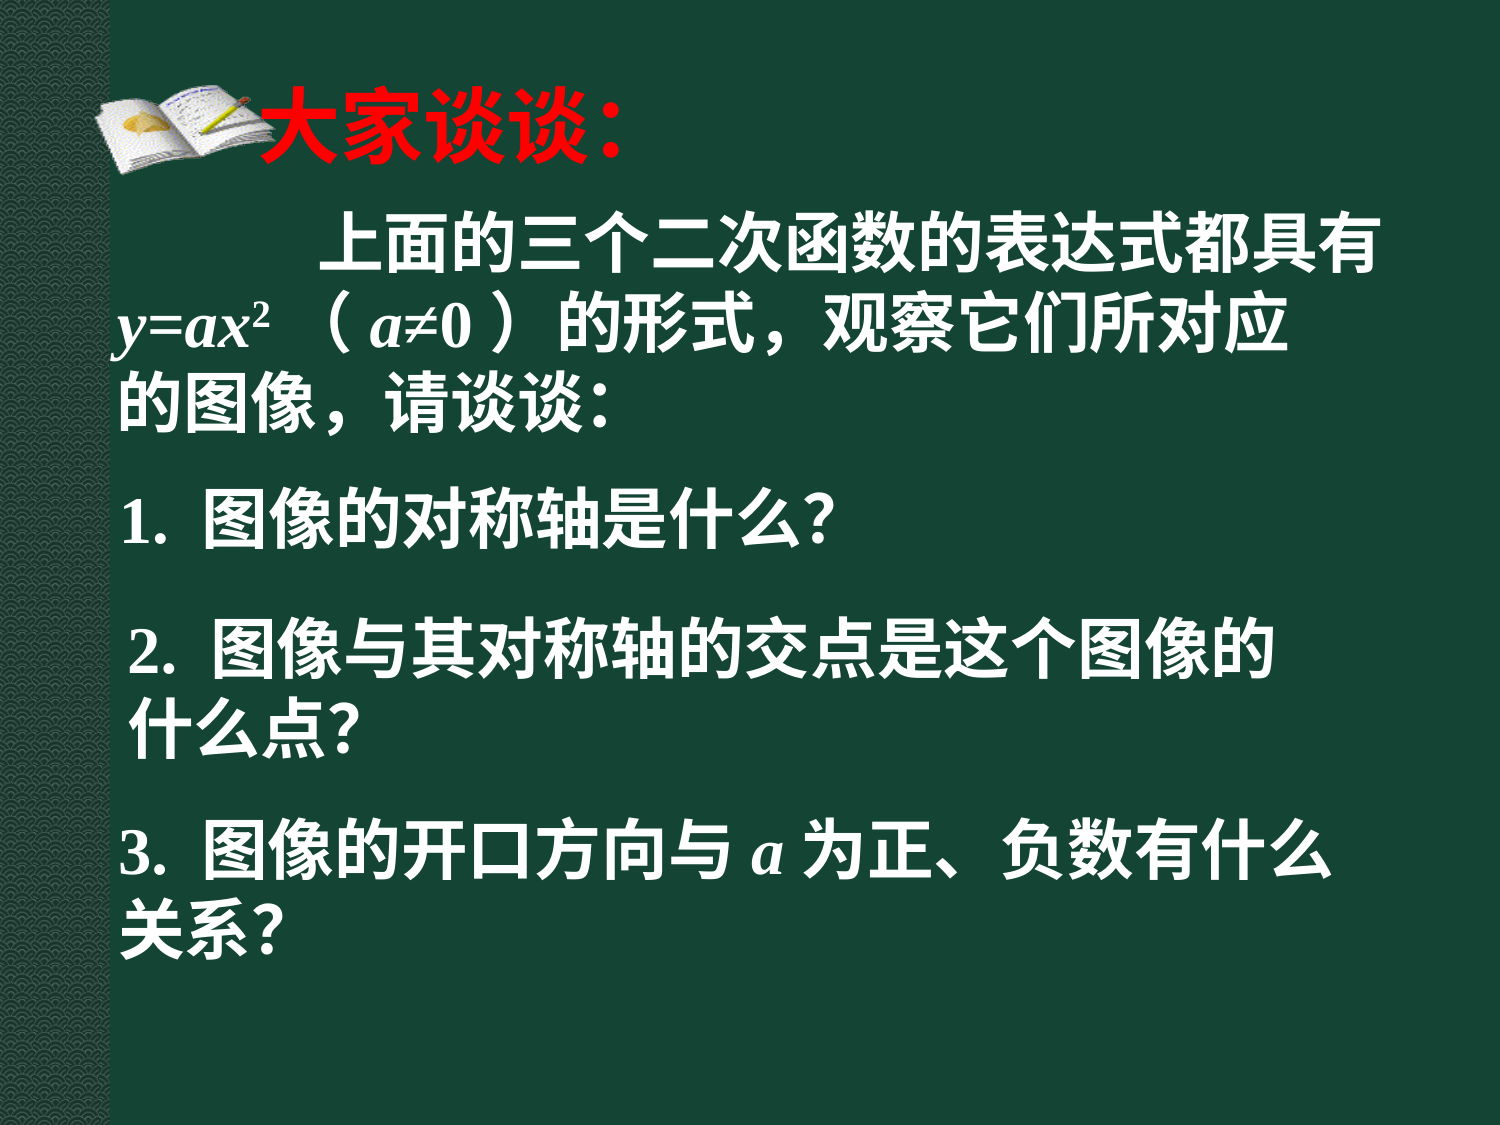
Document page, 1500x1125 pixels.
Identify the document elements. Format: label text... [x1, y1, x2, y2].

text_box 3. 图像的开口方向与a为正、负数有什么 关系？ [103, 800, 1350, 975]
picture [87, 65, 290, 180]
text_box 大家谈谈： [306, 66, 689, 182]
text_box 1. 图像的对称轴是什么？ [103, 469, 884, 565]
text_box 2. 图像与其对称轴的交点是这个图像的什么点？ [112, 599, 1341, 775]
text_box 上面的三个二次函数的表达式都具有 y=ax2（a≠0）的形式，观察它们所对应 的图像，请谈谈： [102, 193, 1401, 449]
